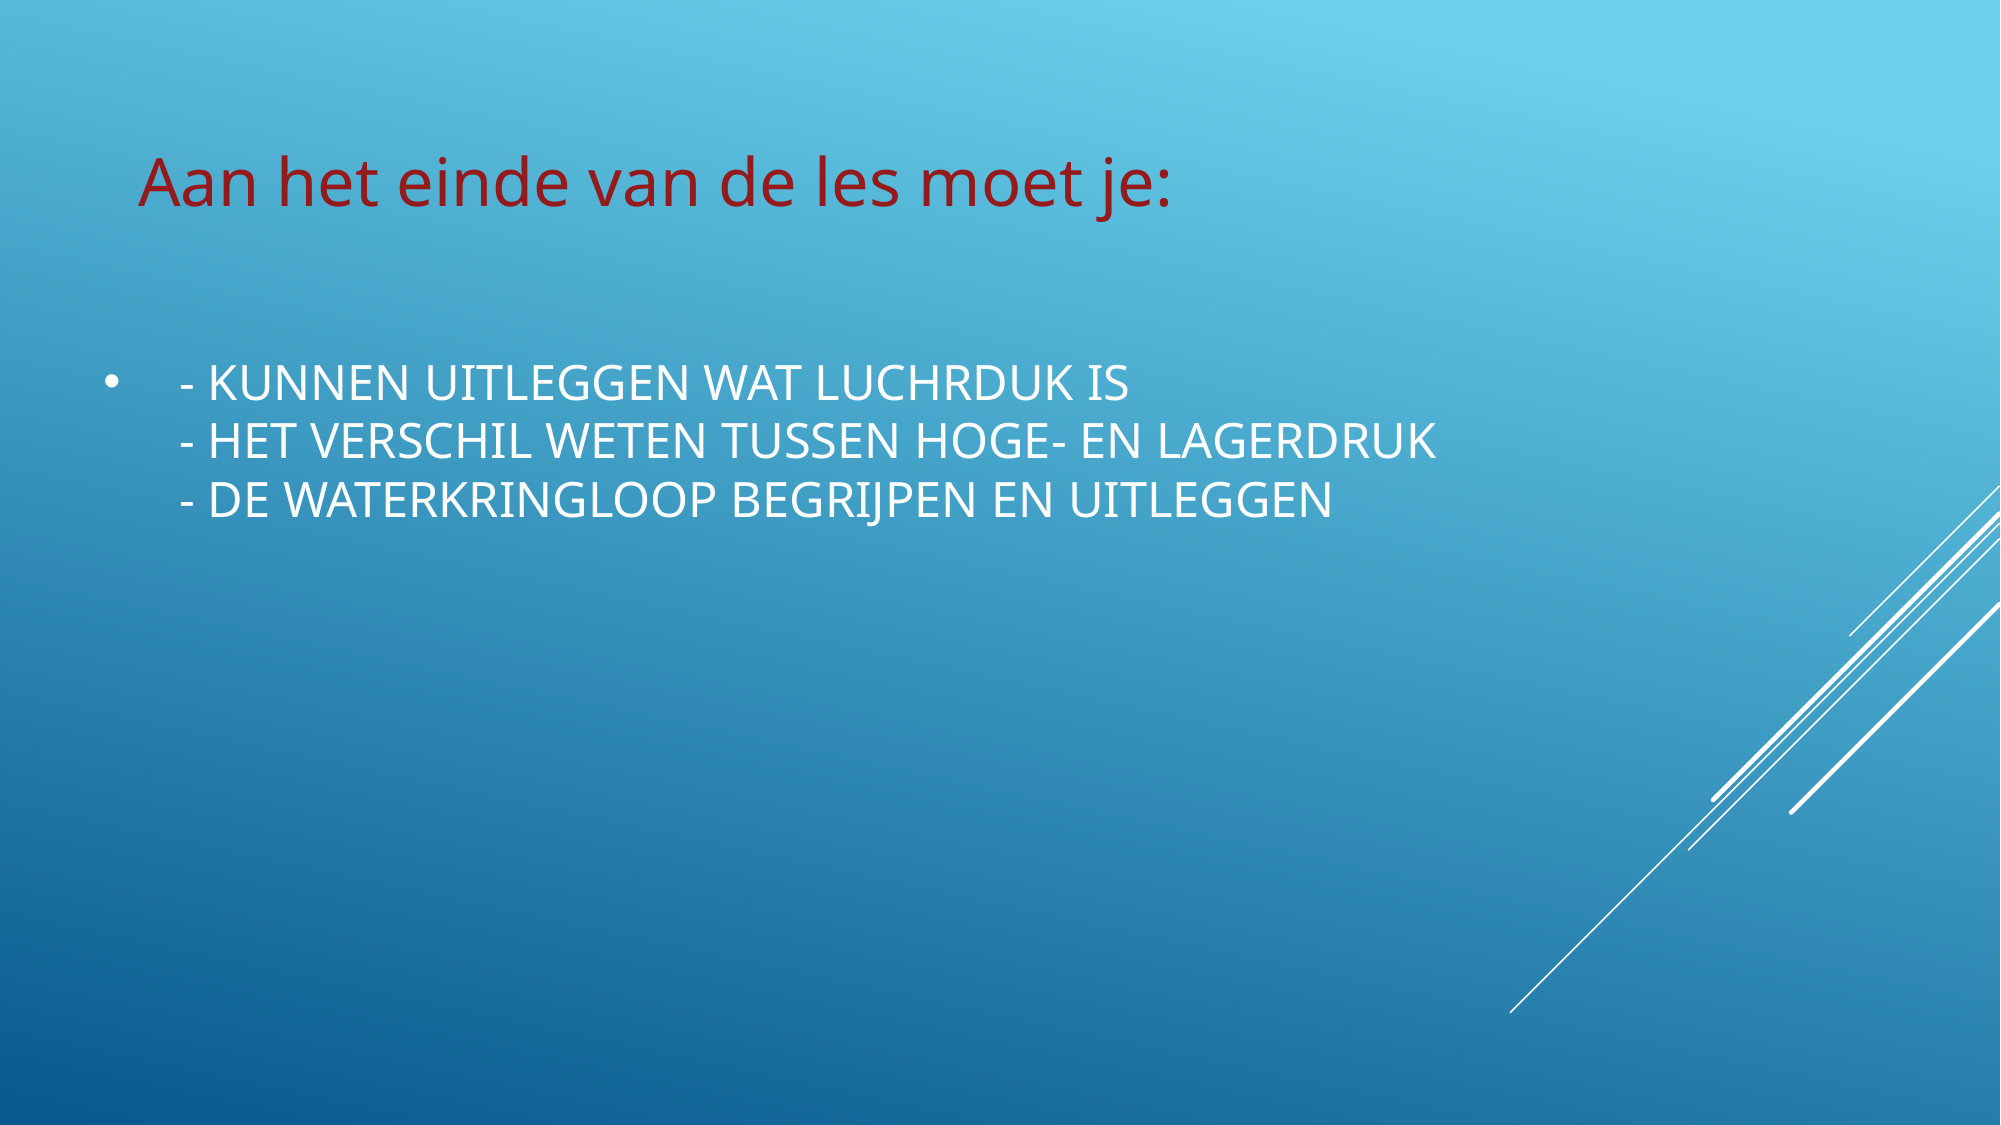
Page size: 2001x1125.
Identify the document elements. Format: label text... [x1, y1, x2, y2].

title - Kunnen uitleggen wat luchrduk is - het verschil weten tussen hoge- en lagerdruk - de waterkringloop begrijpen en uitleggen [88, 308, 1489, 607]
list Aan het einde van de les moet je: [123, 82, 1524, 279]
